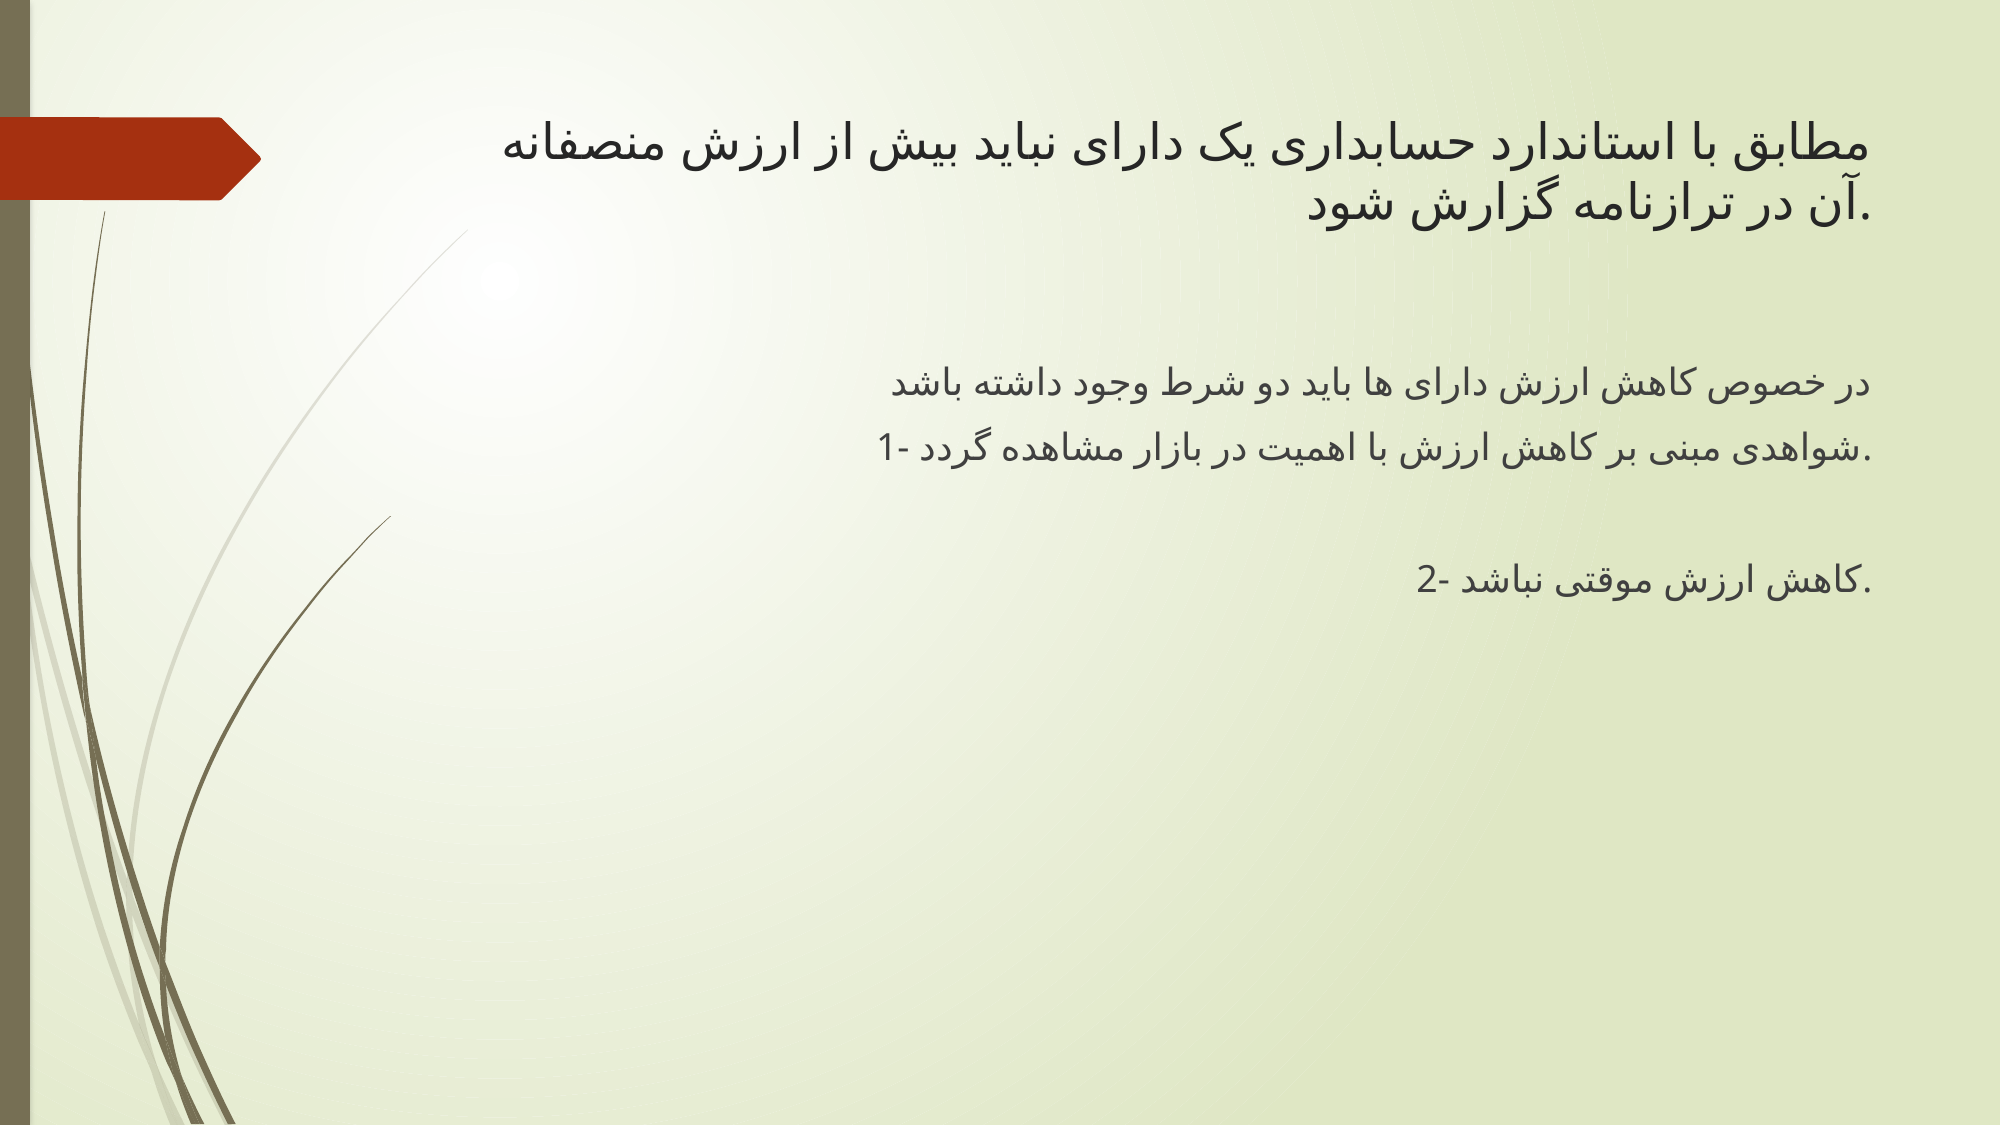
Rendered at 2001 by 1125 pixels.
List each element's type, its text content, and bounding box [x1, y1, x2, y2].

list در خصوص کاهش ارزش دارای ها باید دو شرط وجود داشته باشد 1- شواهدی مبنی بر کاهش ارزش با اهمیت در بازار مشاهده گردد. 2- کاهش ارزش موقتی نباشد. [424, 350, 1888, 970]
title مطابق با استاندارد حسابداری یک دارای نباید بیش از ارزش منصفانه آن در ترازنامه گزارش شود. [425, 102, 1888, 313]
